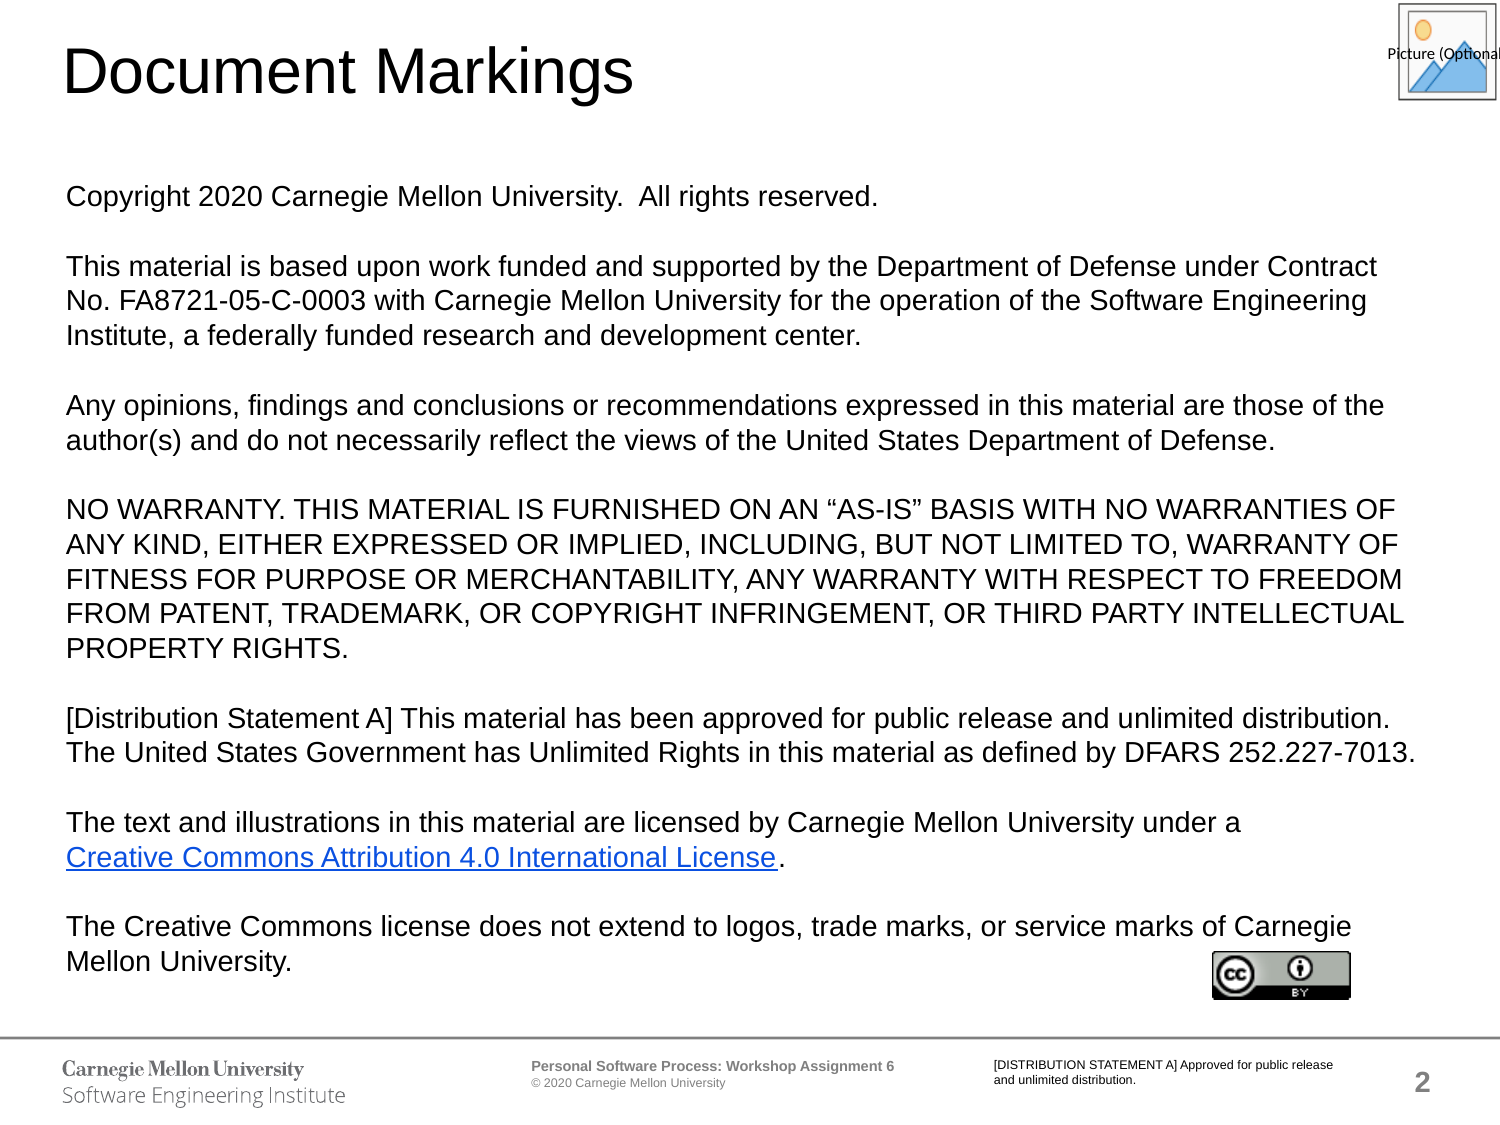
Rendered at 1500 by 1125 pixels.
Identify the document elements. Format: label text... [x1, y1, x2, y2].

picture [1212, 951, 1351, 1000]
picture [1394, 0, 1500, 105]
title Document Markings [62, 91, 1338, 182]
text_box [0, 0, 1394, 91]
list Copyright 2020 Carnegie Mellon University. All rights reserved. This material is based upon work funded and supported by the Department of Defense under Contract No. FA8721-05-C-0003 with Carnegie Mellon University for the operation of the Software Engineering Institute, a federally funded research and development center. Any opinions, findings and conclusions or recommendations expressed in this material are those of the author(s) and do not necessarily reflect the views of the United States Department of Defense. NO WARRANTY. THIS MATERIAL IS FURNISHED ON AN “AS-IS” BASIS WITH NO WARRANTIES OF ANY KIND, EITHER EXPRESSED OR IMPLIED, INCLUDING, BUT NOT LIMITED TO, WARRANTY OF FITNESS FOR PURPOSE OR MERCHANTABILITY, ANY WARRANTY WITH RESPECT TO FREEDOM FROM PATENT, TRADEMARK, OR COPYRIGHT INFRINGEMENT, OR THIRD PARTY INTELLECTUAL PROPERTY RIGHTS. [Distribution Statement A] This material has been approved for public release and unlimited distribution. The United States Government has Unlimited Rights in this material as defined by DFARS 252.227-7013. The text and illustrations in this material are licensed by Carnegie Mellon University under a Creative Commons Attribution 4.0 International License. The Creative Commons license does not extend to logos, trade marks, or service marks of Carnegie Mellon University. [65, 177, 1431, 1000]
